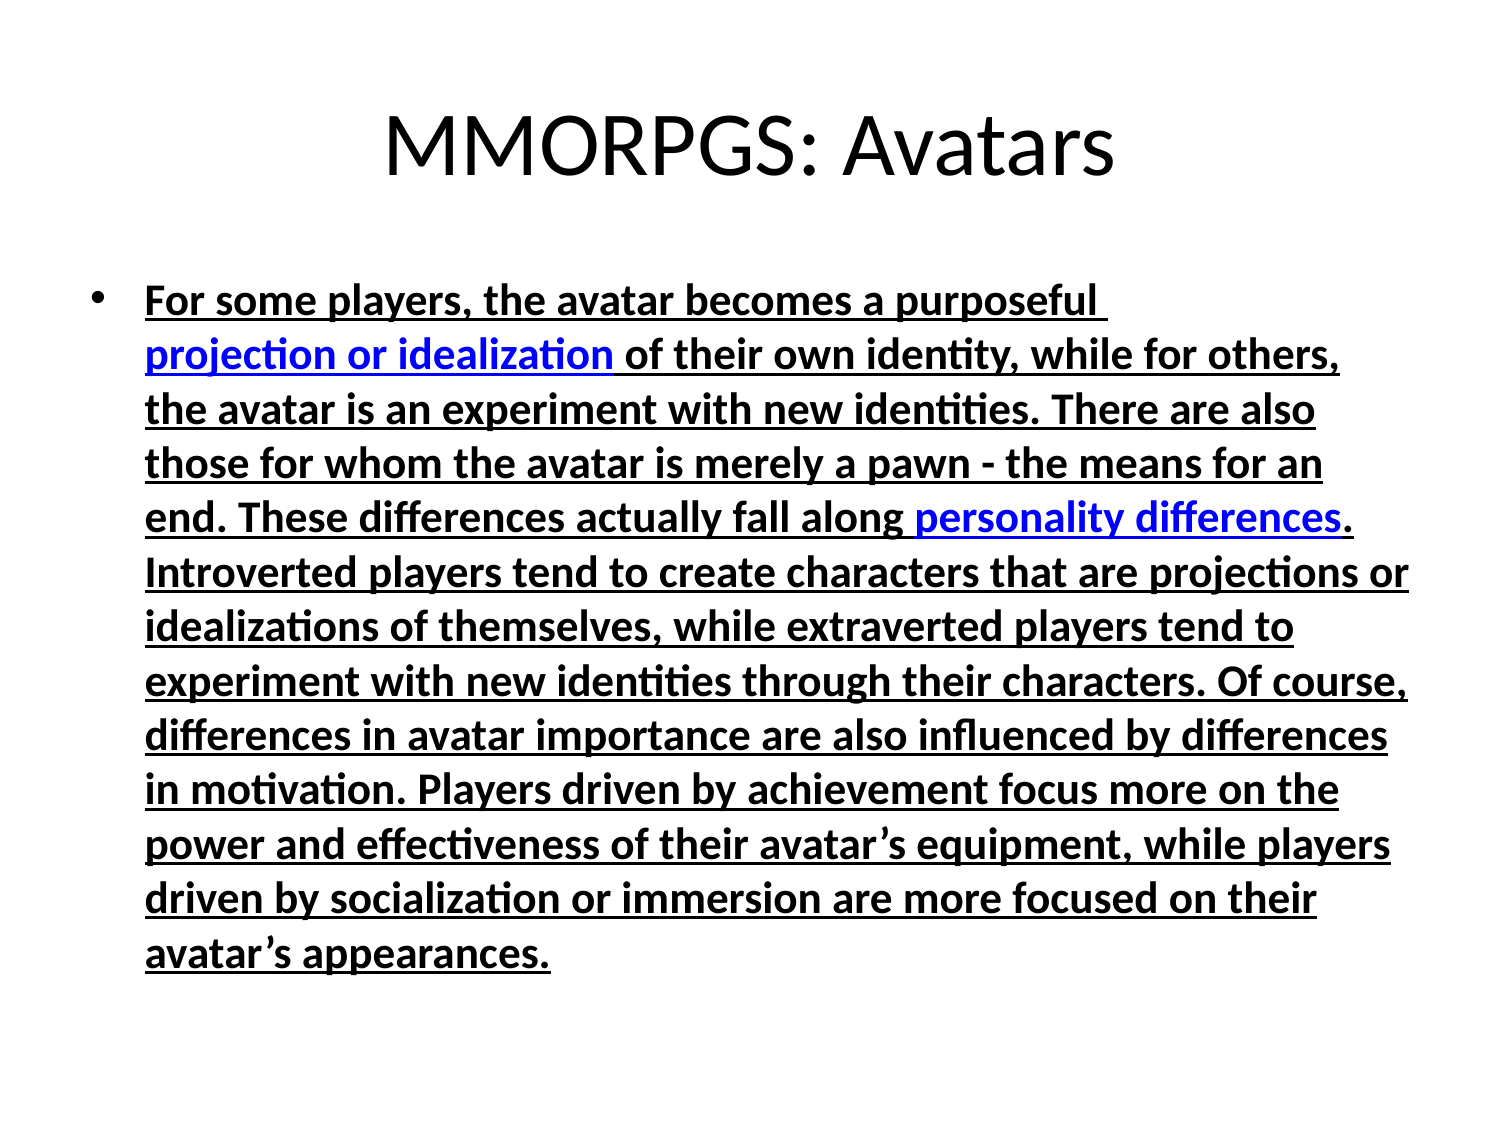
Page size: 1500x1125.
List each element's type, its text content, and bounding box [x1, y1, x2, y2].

title MMORPGS: Avatars [75, 45, 1425, 233]
list For some players, the avatar becomes a purposeful projection or idealization of their own identity, while for others, the avatar is an experiment with new identities. There are also those for whom the avatar is merely a pawn - the means for an end. These differences actually fall along personality differences. Introverted players tend to create characters that are projections or idealizations of themselves, while extraverted players tend to experiment with new identities through their characters. Of course, differences in avatar importance are also influenced by differences in motivation. Players driven by achievement focus more on the power and effectiveness of their avatar’s equipment, while players driven by socialization or immersion are more focused on their avatar’s appearances. [75, 262, 1425, 1005]
